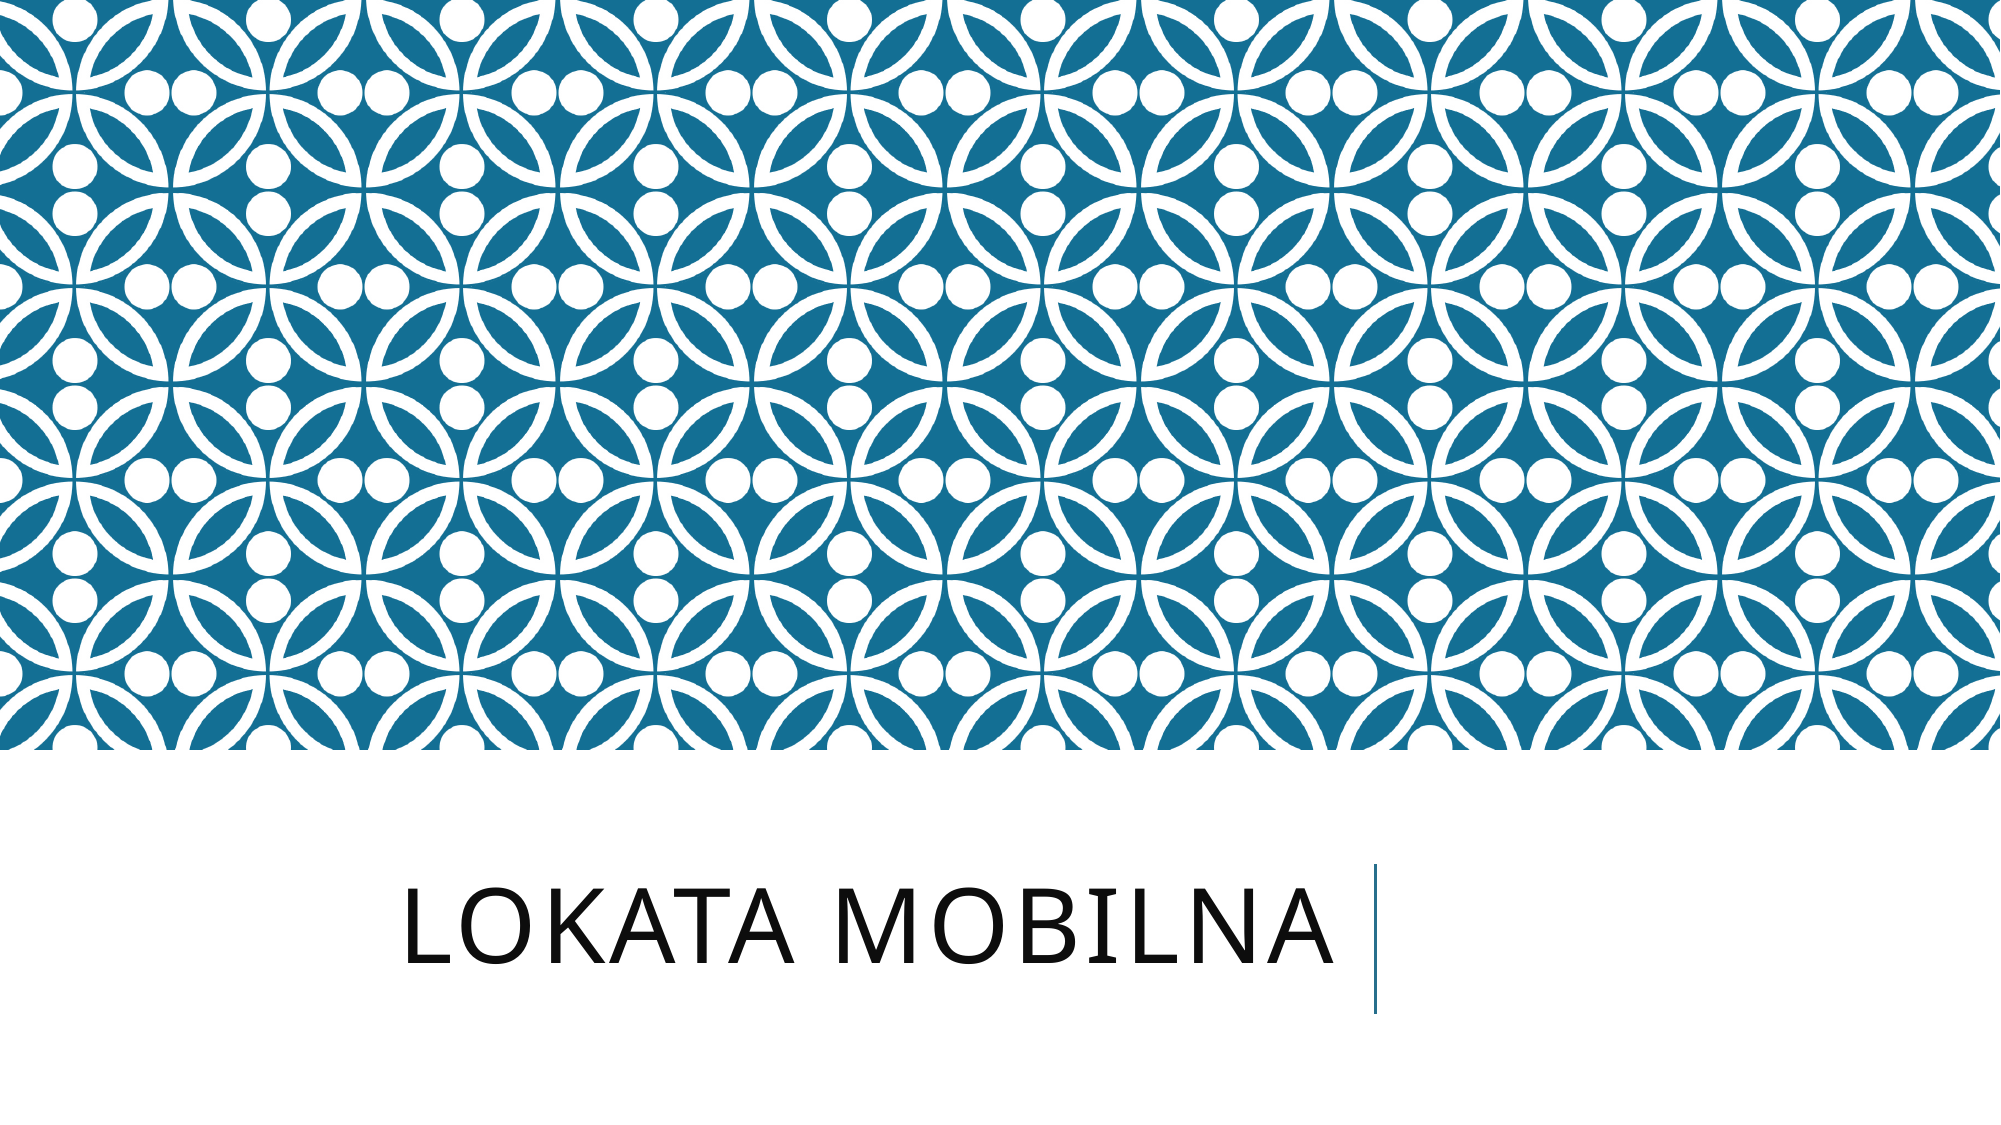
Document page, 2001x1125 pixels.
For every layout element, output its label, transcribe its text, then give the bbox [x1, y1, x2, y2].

title Lokata mobilna [75, 813, 1350, 1054]
